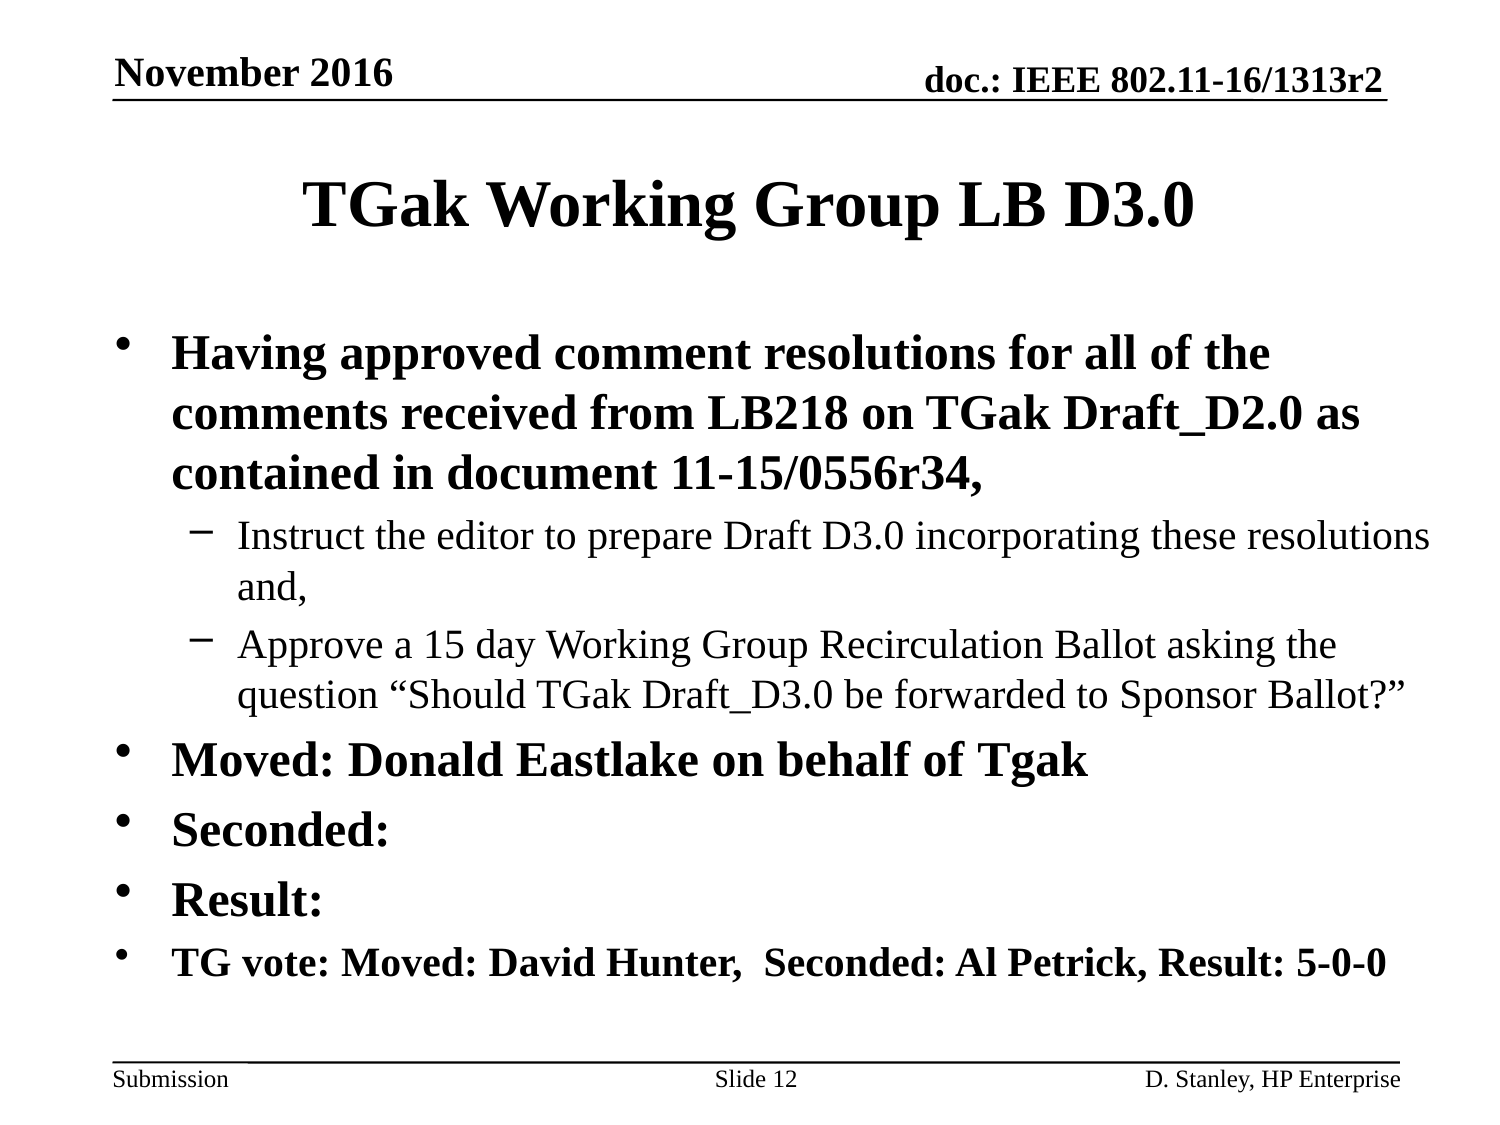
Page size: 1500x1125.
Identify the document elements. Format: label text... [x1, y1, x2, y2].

title TGak Working Group LB D3.0 [112, 112, 1388, 288]
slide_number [114, 49, 423, 95]
footer D. Stanley, HP Enterprise [878, 1061, 1402, 1093]
slide_number Slide 12 [712, 1061, 800, 1093]
list Having approved comment resolutions for all of the comments received from LB218 on TGak Draft_D2.0 as contained in document 11-15/0556r34, Instruct the editor to prepare Draft D3.0 incorporating these resolutions and, Approve a 15 day Working Group Recirculation Ballot asking the question “Should TGak Draft_D3.0 be forwarded to Sponsor Ballot?” Moved: Donald Eastlake on behalf of Tgak Seconded: Result: TG vote: Moved: David Hunter, Seconded: Al Petrick, Result: 5-0-0 [99, 312, 1463, 1050]
